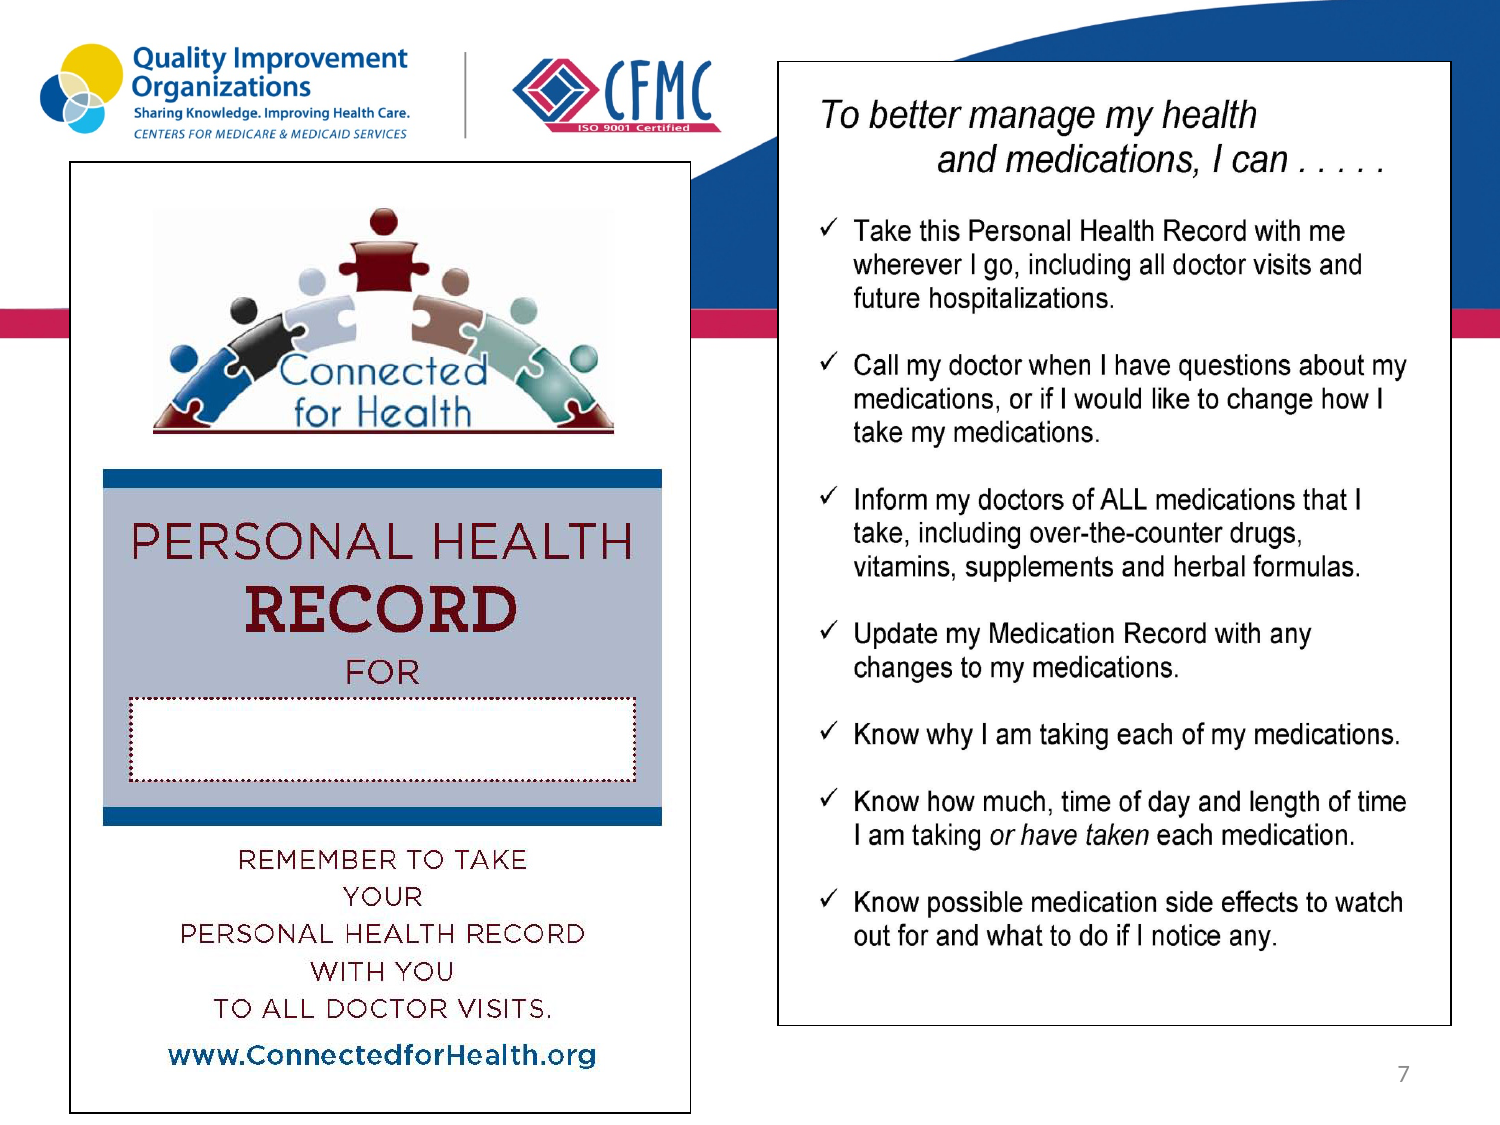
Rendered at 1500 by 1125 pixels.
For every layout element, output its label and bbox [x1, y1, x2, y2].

picture [0, 0, 1500, 1125]
text_box [70, 62, 1451, 1113]
